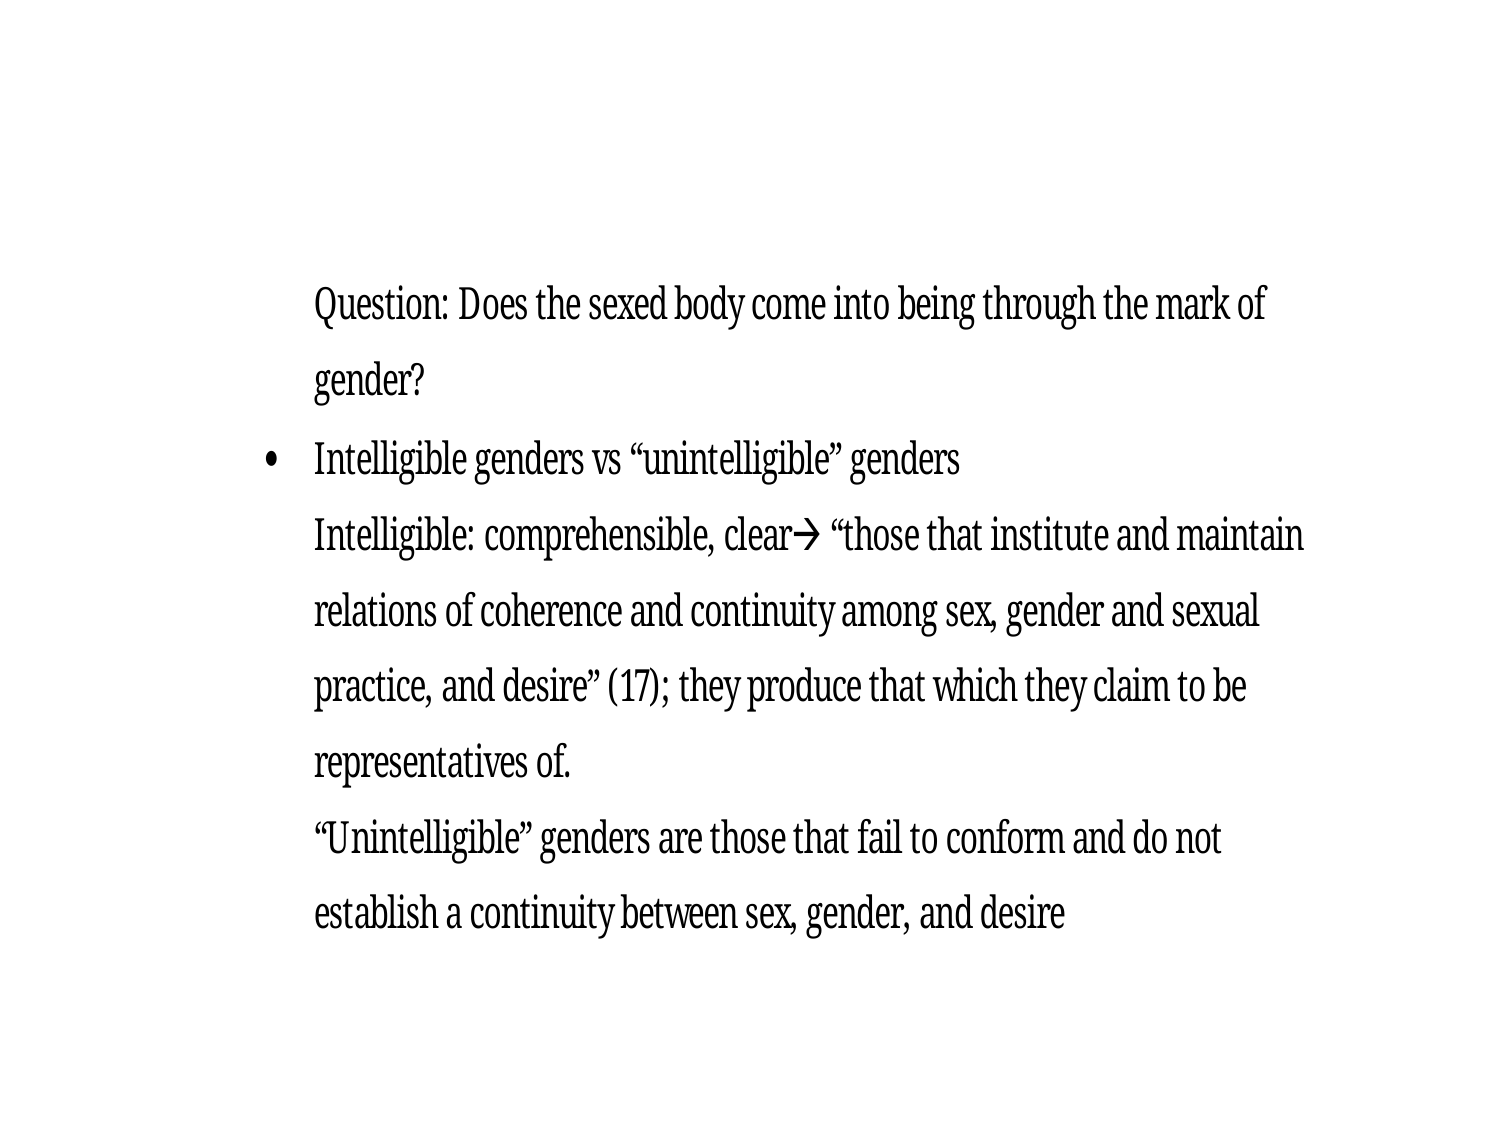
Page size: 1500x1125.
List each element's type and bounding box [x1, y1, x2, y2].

list [218, 278, 1318, 965]
